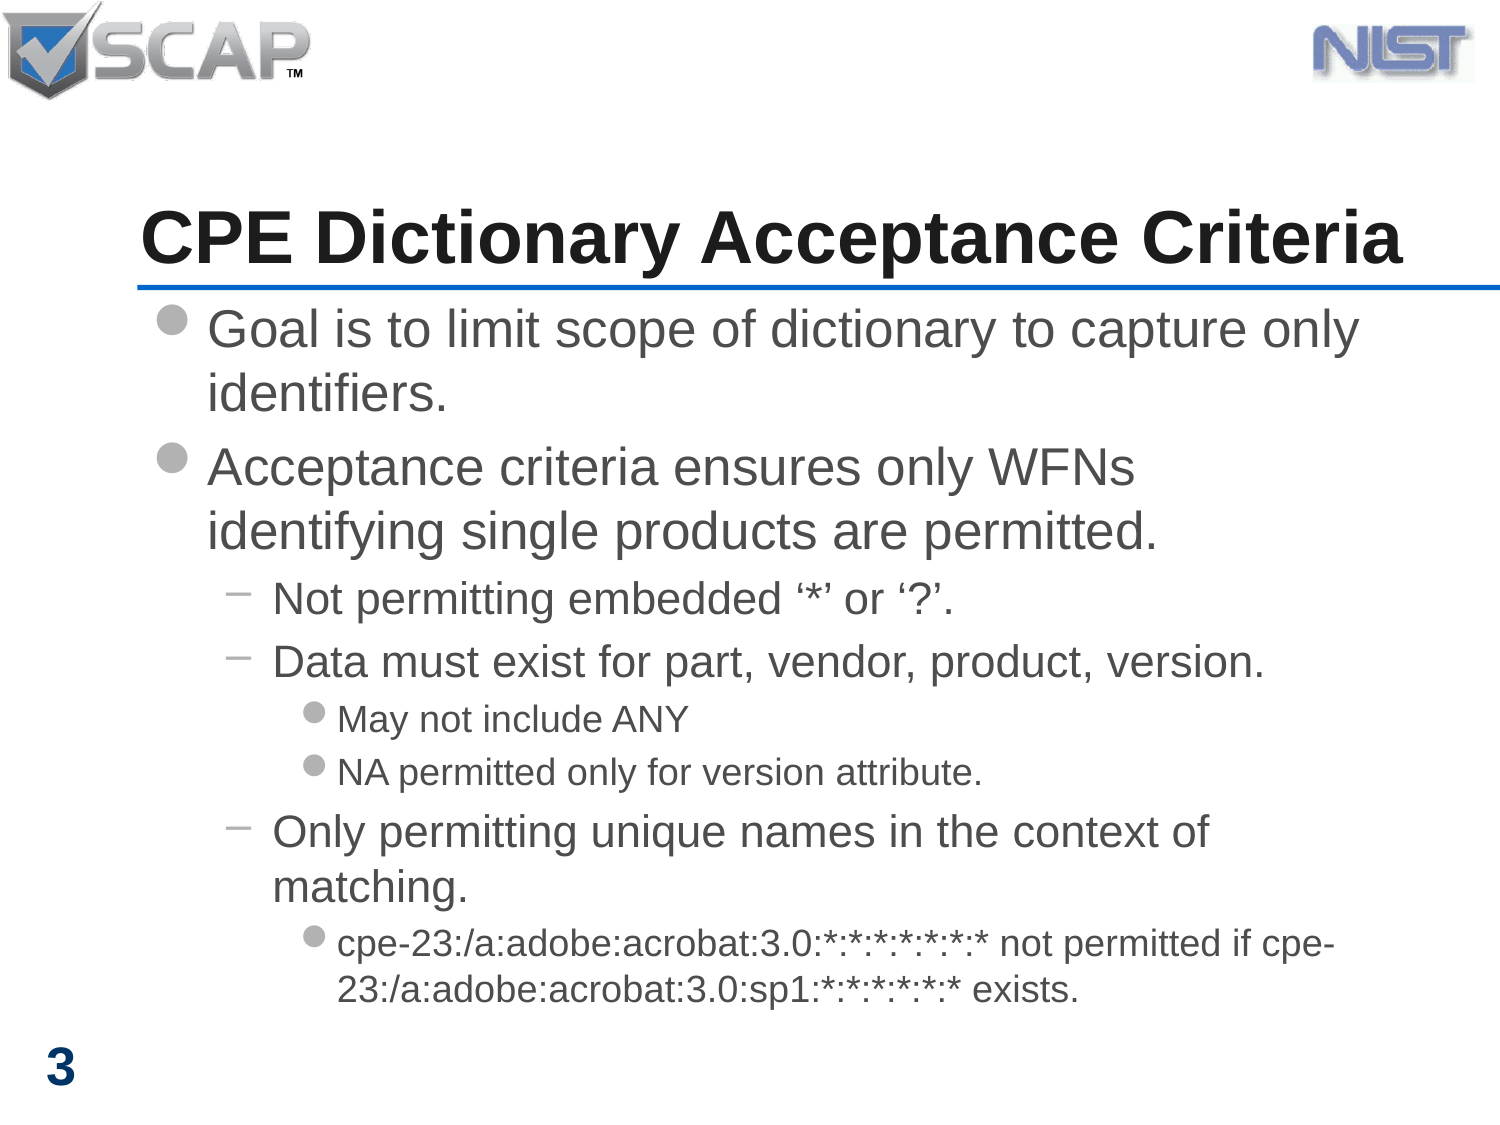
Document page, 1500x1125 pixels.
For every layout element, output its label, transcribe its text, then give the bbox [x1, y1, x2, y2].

picture [1312, 24, 1475, 83]
title CPE Dictionary Acceptance Criteria [124, 99, 1426, 288]
picture [0, 0, 313, 103]
list Goal is to limit scope of dictionary to capture only identifiers. Acceptance criteria ensures only WFNs identifying single products are permitted. Not permitting embedded ‘*’ or ‘?’. Data must exist for part, vendor, product, version. May not include ANY NA permitted only for version attribute. Only permitting unique names in the context of matching. cpe-23:/a:adobe:acrobat:3.0:*:*:*:*:*:*:* not permitted if cpe-23:/a:adobe:acrobat:3.0:sp1:*:*:*:*:*:* exists. [137, 287, 1400, 1026]
slide_number 3 [13, 1023, 111, 1105]
